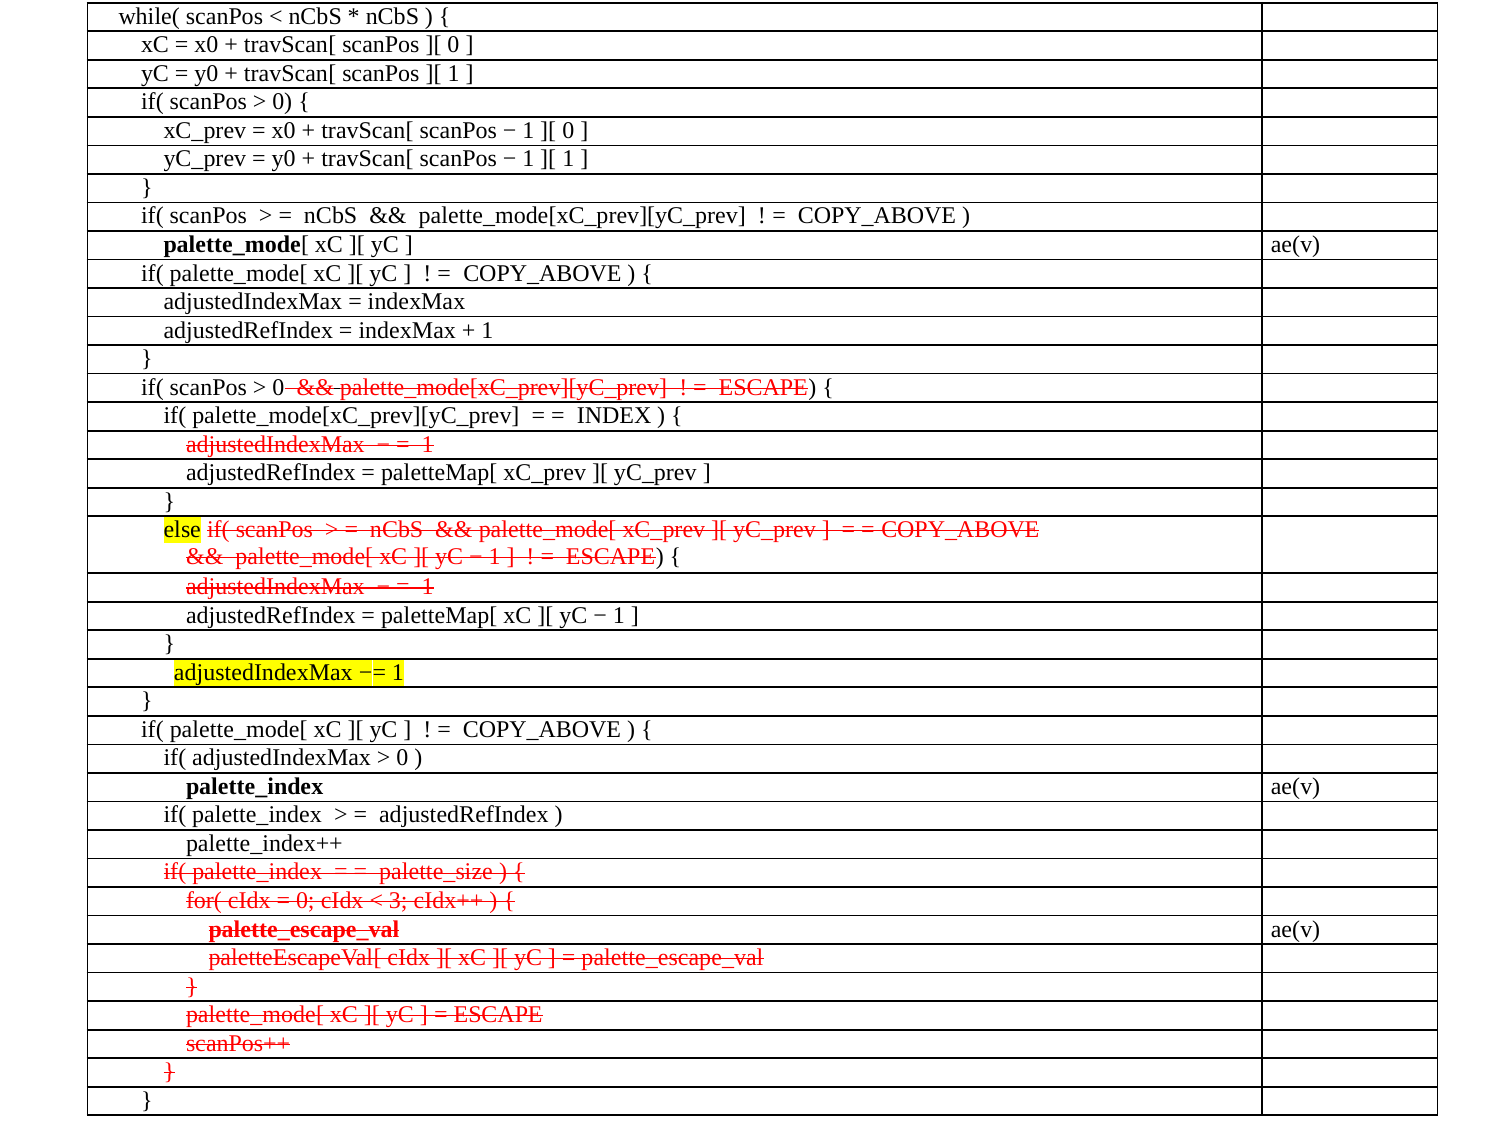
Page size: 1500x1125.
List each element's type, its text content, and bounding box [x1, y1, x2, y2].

table_header [1263, 4, 1437, 30]
table_cell [1263, 517, 1437, 572]
table_cell } [88, 688, 1261, 715]
table_cell yC_prev = y0 + travScan[ scanPos − 1 ][ 1 ] [88, 146, 1261, 173]
table_cell [1263, 175, 1437, 202]
table_cell adjustedIndexMax = indexMax [88, 289, 1261, 316]
table_cell for( cIdx = 0; cIdx < 3; cIdx++ ) { [88, 888, 1261, 915]
table_cell palette_mode[ xC ][ yC ] [88, 232, 1261, 259]
table_cell [1263, 460, 1437, 487]
table_cell [1263, 289, 1437, 316]
table_cell [1263, 603, 1437, 629]
table_cell [1263, 374, 1437, 401]
table_cell palette_index [88, 774, 1261, 801]
table_cell adjustedIndexMax − = 1 [88, 574, 1261, 601]
table_cell [1263, 403, 1437, 430]
table_header while( scanPos < nCbS * nCbS ) { [88, 4, 1261, 30]
table_cell if( palette_index = = palette_size ) { [88, 859, 1261, 886]
table_cell [1263, 859, 1437, 886]
table_cell } [88, 489, 1261, 515]
table_cell [1263, 317, 1437, 344]
table_cell if( scanPos > 0) { [88, 89, 1261, 116]
table_cell adjustedIndexMax −= 1 [88, 660, 1261, 686]
table_cell adjustedIndexMax − = 1 [88, 432, 1261, 458]
table_cell } [88, 1059, 1261, 1086]
table_cell [1263, 346, 1437, 373]
table_cell [1263, 203, 1437, 230]
table_cell [1263, 61, 1437, 87]
table_cell [1263, 945, 1437, 972]
table_cell [1263, 973, 1437, 1000]
table_cell [1263, 660, 1437, 686]
table_cell [1263, 260, 1437, 287]
table_cell [1263, 1002, 1437, 1029]
table_cell if( scanPos > = nCbS && palette_mode[xC_prev][yC_prev] ! = COPY_ABOVE ) [88, 203, 1261, 230]
table_cell [1263, 32, 1437, 59]
table_cell xC_prev = x0 + travScan[ scanPos − 1 ][ 0 ] [88, 118, 1261, 145]
table_cell xC = x0 + travScan[ scanPos ][ 0 ] [88, 32, 1261, 59]
table_cell if( palette_mode[xC_prev][yC_prev] = = INDEX ) { [88, 403, 1261, 430]
table_cell [1263, 1059, 1437, 1086]
table_cell [1263, 118, 1437, 145]
table_cell [1263, 688, 1437, 715]
table_cell [1263, 146, 1437, 173]
table_cell palette_mode[ xC ][ yC ] = ESCAPE [88, 1002, 1261, 1029]
table_cell if( scanPos > 0 && palette_mode[xC_prev][yC_prev] ! = ESCAPE) { [88, 374, 1261, 401]
table_cell [1263, 717, 1437, 744]
table_cell if( palette_index > = adjustedRefIndex ) [88, 802, 1261, 829]
table_cell [1263, 489, 1437, 515]
table_cell [1263, 888, 1437, 915]
table_cell [1263, 745, 1437, 772]
table_cell [1263, 831, 1437, 858]
table_cell scanPos++ [88, 1031, 1261, 1057]
table_cell [1263, 1088, 1437, 1114]
table_cell else if( scanPos > = nCbS && palette_mode[ xC_prev ][ yC_prev ] = = COPY_ABOVE && palette_mode[ xC ][ yC − 1 ] ! = ESCAPE) { [88, 517, 1261, 572]
table_cell [1263, 89, 1437, 116]
table_cell if( adjustedIndexMax > 0 ) [88, 745, 1261, 772]
table_cell } [88, 973, 1261, 1000]
table_cell } [88, 631, 1261, 658]
table_cell yC = y0 + travScan[ scanPos ][ 1 ] [88, 61, 1261, 87]
table_cell if( palette_mode[ xC ][ yC ] ! = COPY_ABOVE ) { [88, 260, 1261, 287]
table_cell ae(v) [1263, 232, 1437, 259]
table_cell [1263, 631, 1437, 658]
table_cell [1263, 432, 1437, 458]
table_cell palette_escape_val [88, 916, 1261, 943]
table_cell adjustedRefIndex = indexMax + 1 [88, 317, 1261, 344]
table_cell palette_index++ [88, 831, 1261, 858]
table_cell [1263, 802, 1437, 829]
table_cell ae(v) [1263, 916, 1437, 943]
table_cell } [88, 175, 1261, 202]
table_cell } [88, 1088, 1261, 1114]
table_cell } [88, 346, 1261, 373]
table_cell adjustedRefIndex = paletteMap[ xC ][ yC − 1 ] [88, 603, 1261, 629]
table_cell adjustedRefIndex = paletteMap[ xC_prev ][ yC_prev ] [88, 460, 1261, 487]
table_cell paletteEscapeVal[ cIdx ][ xC ][ yC ] = palette_escape_val [88, 945, 1261, 972]
table_cell [1263, 1031, 1437, 1057]
table_cell [1263, 574, 1437, 601]
table_cell ae(v) [1263, 774, 1437, 801]
table_cell if( palette_mode[ xC ][ yC ] ! = COPY_ABOVE ) { [88, 717, 1261, 744]
